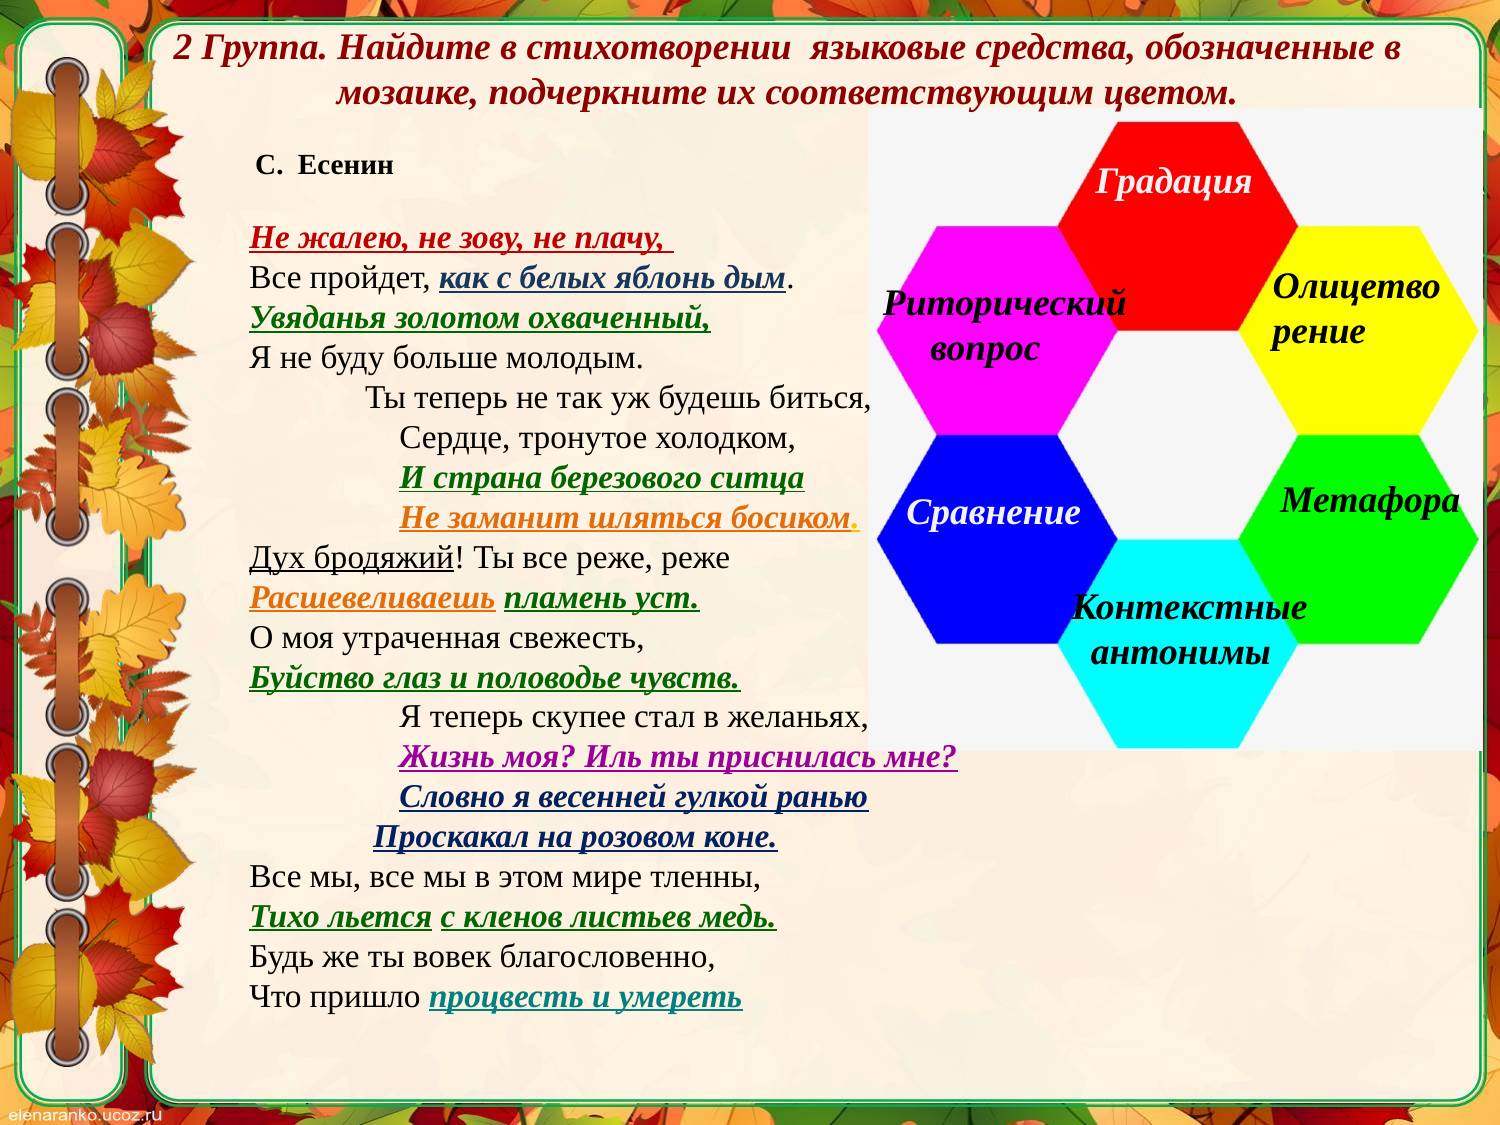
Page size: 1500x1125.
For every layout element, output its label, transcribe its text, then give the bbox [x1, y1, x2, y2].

text_box Метафора [1488, 467, 1500, 528]
title 2 Группа. Найдите в стихотворении языковые средства, обозначенные в мозаике, подчеркните их соответствующим цветом. [152, 0, 1424, 164]
text_box С. Есенин Не жалею, не зову, не плачу, Все пройдет, как с белых яблонь дым. Увяданья золотом охваченный, Я не буду больше молодым. Ты теперь не так уж будешь биться, Сердце, тронутое холодком, И страна березового ситца Не заманит шляться босиком. Дух бродяжий! Ты все реже, реже Расшевеливаешь пламень уст. О моя утраченная свежесть, Буйство глаз и половодье чувств. Я теперь скупее стал в желаньях, Жизнь моя? Иль ты приснилась мне? Словно я весенней гулкой ранью Проскакал на розовом коне. Все мы, все мы в этом мире тленны, Тихо льется с кленов листьев медь. Будь же ты вовек благословенно, Что пришло процвесть и умереть [234, 110, 1336, 1022]
picture [0, 0, 1500, 1125]
